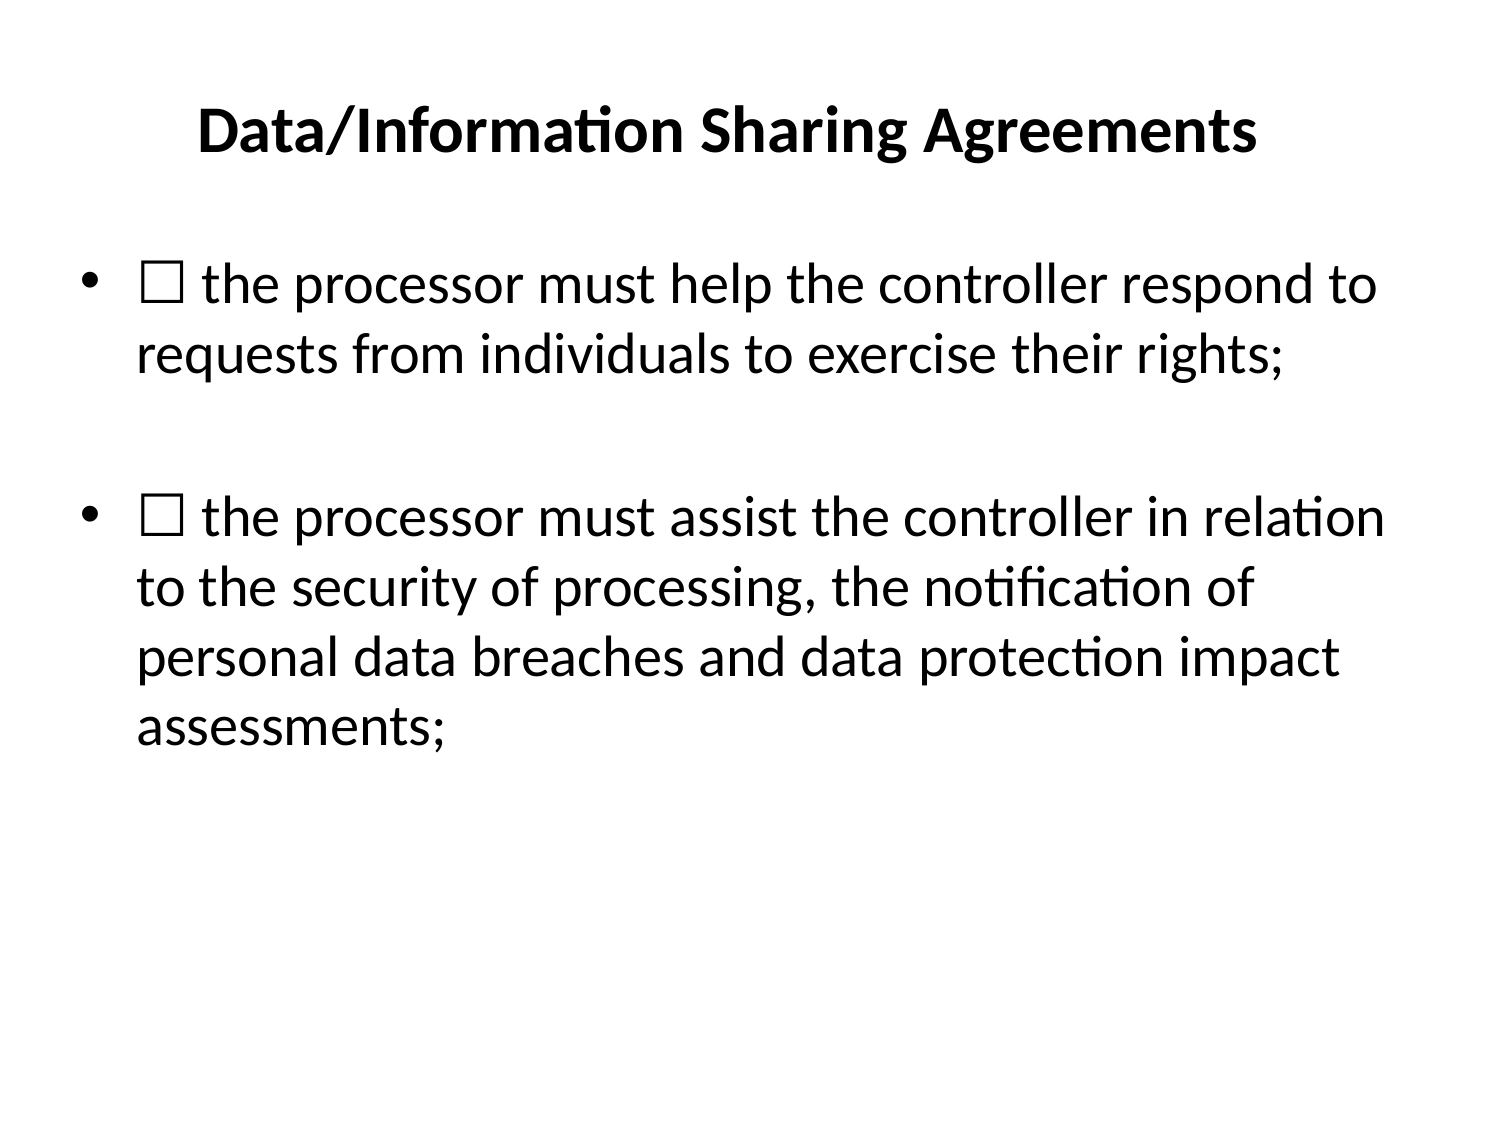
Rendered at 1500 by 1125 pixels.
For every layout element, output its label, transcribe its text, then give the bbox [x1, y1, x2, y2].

title Data/Information Sharing Agreements [53, 31, 1404, 220]
list ☐ the processor must help the controller respond to requests from individuals to exercise their rights; ☐ the processor must assist the controller in relation to the security of processing, the notification of personal data breaches and data protection impact assessments; [64, 237, 1415, 977]
